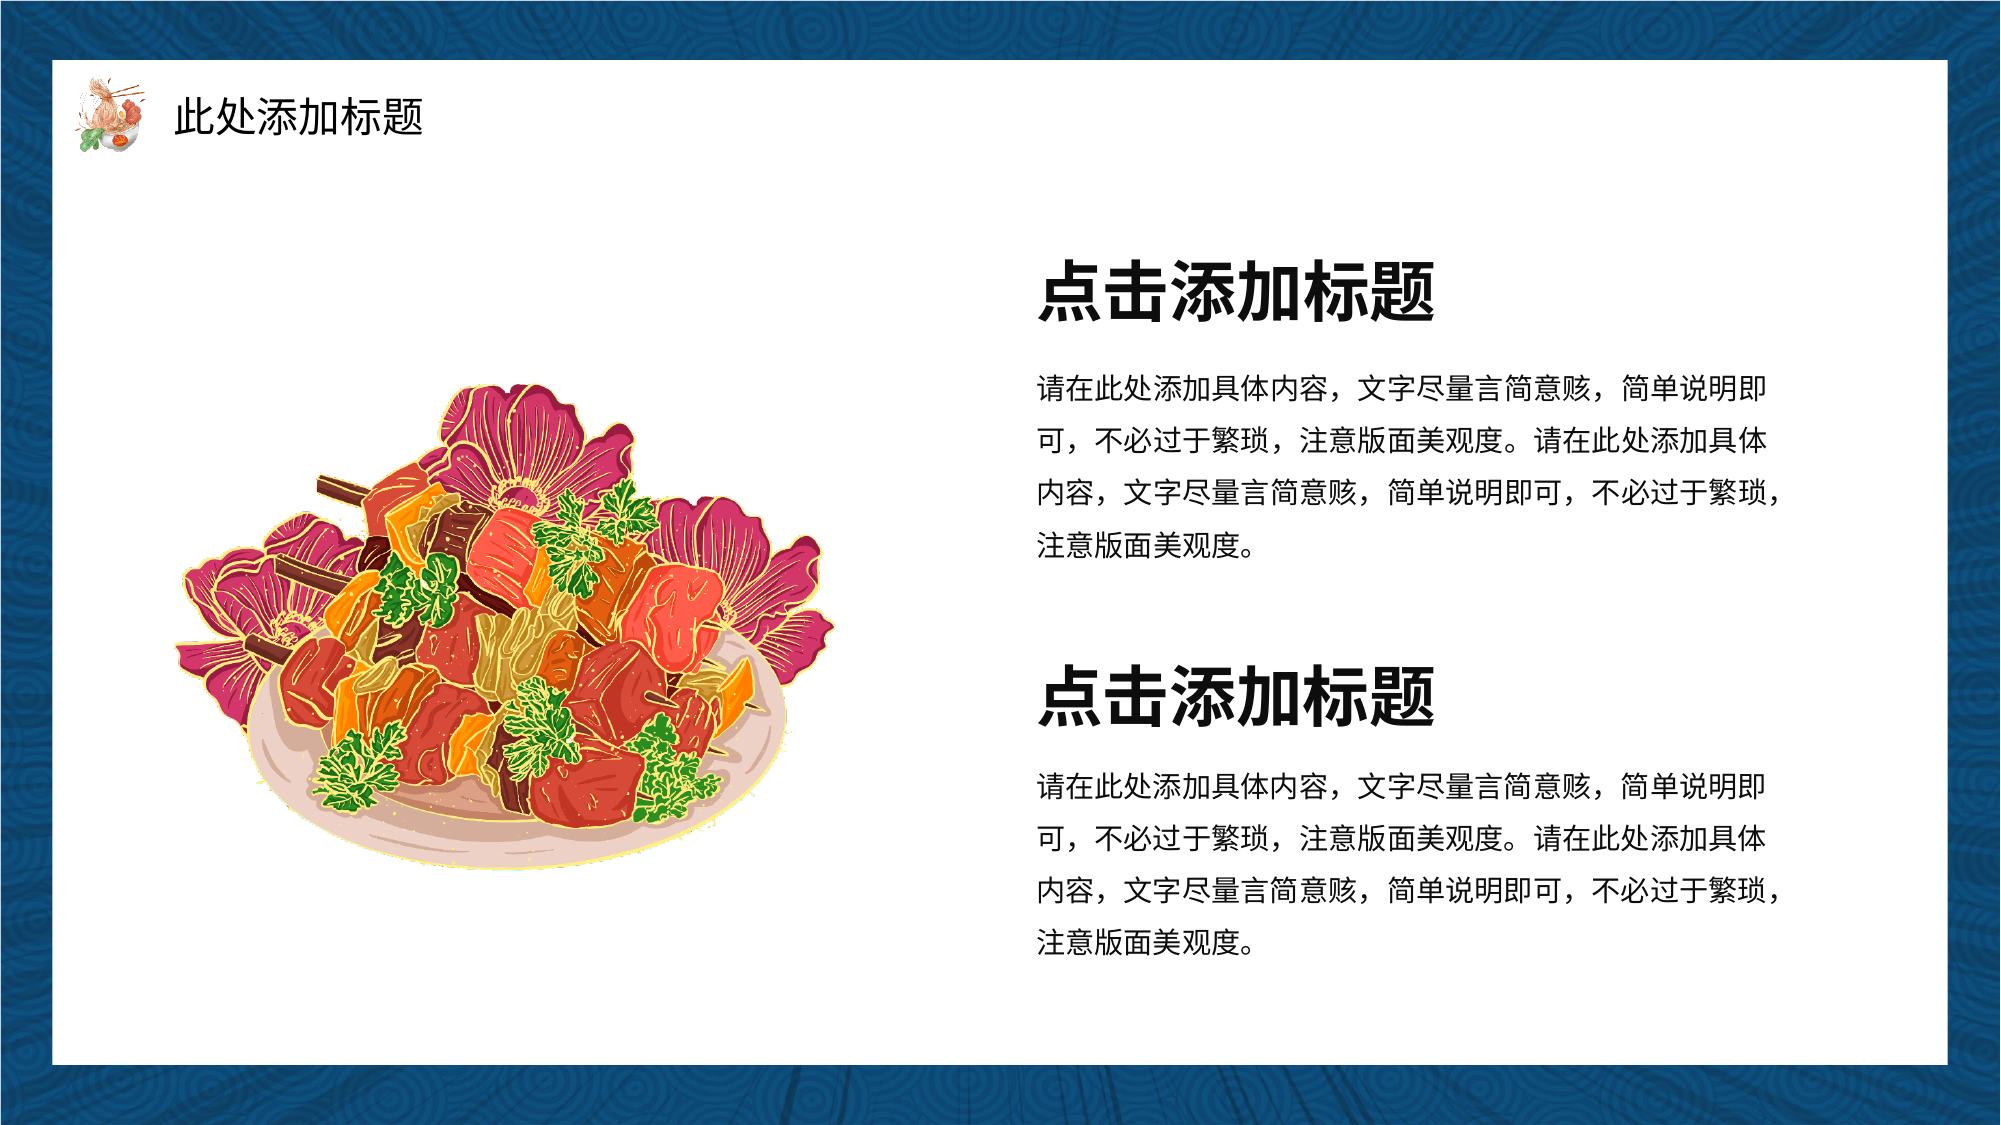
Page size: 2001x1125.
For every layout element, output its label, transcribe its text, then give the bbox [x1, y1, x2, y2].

text_box 此处添加标题 [173, 91, 465, 142]
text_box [1021, 647, 1791, 970]
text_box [1021, 242, 1791, 619]
picture [3, 2, 2000, 1125]
